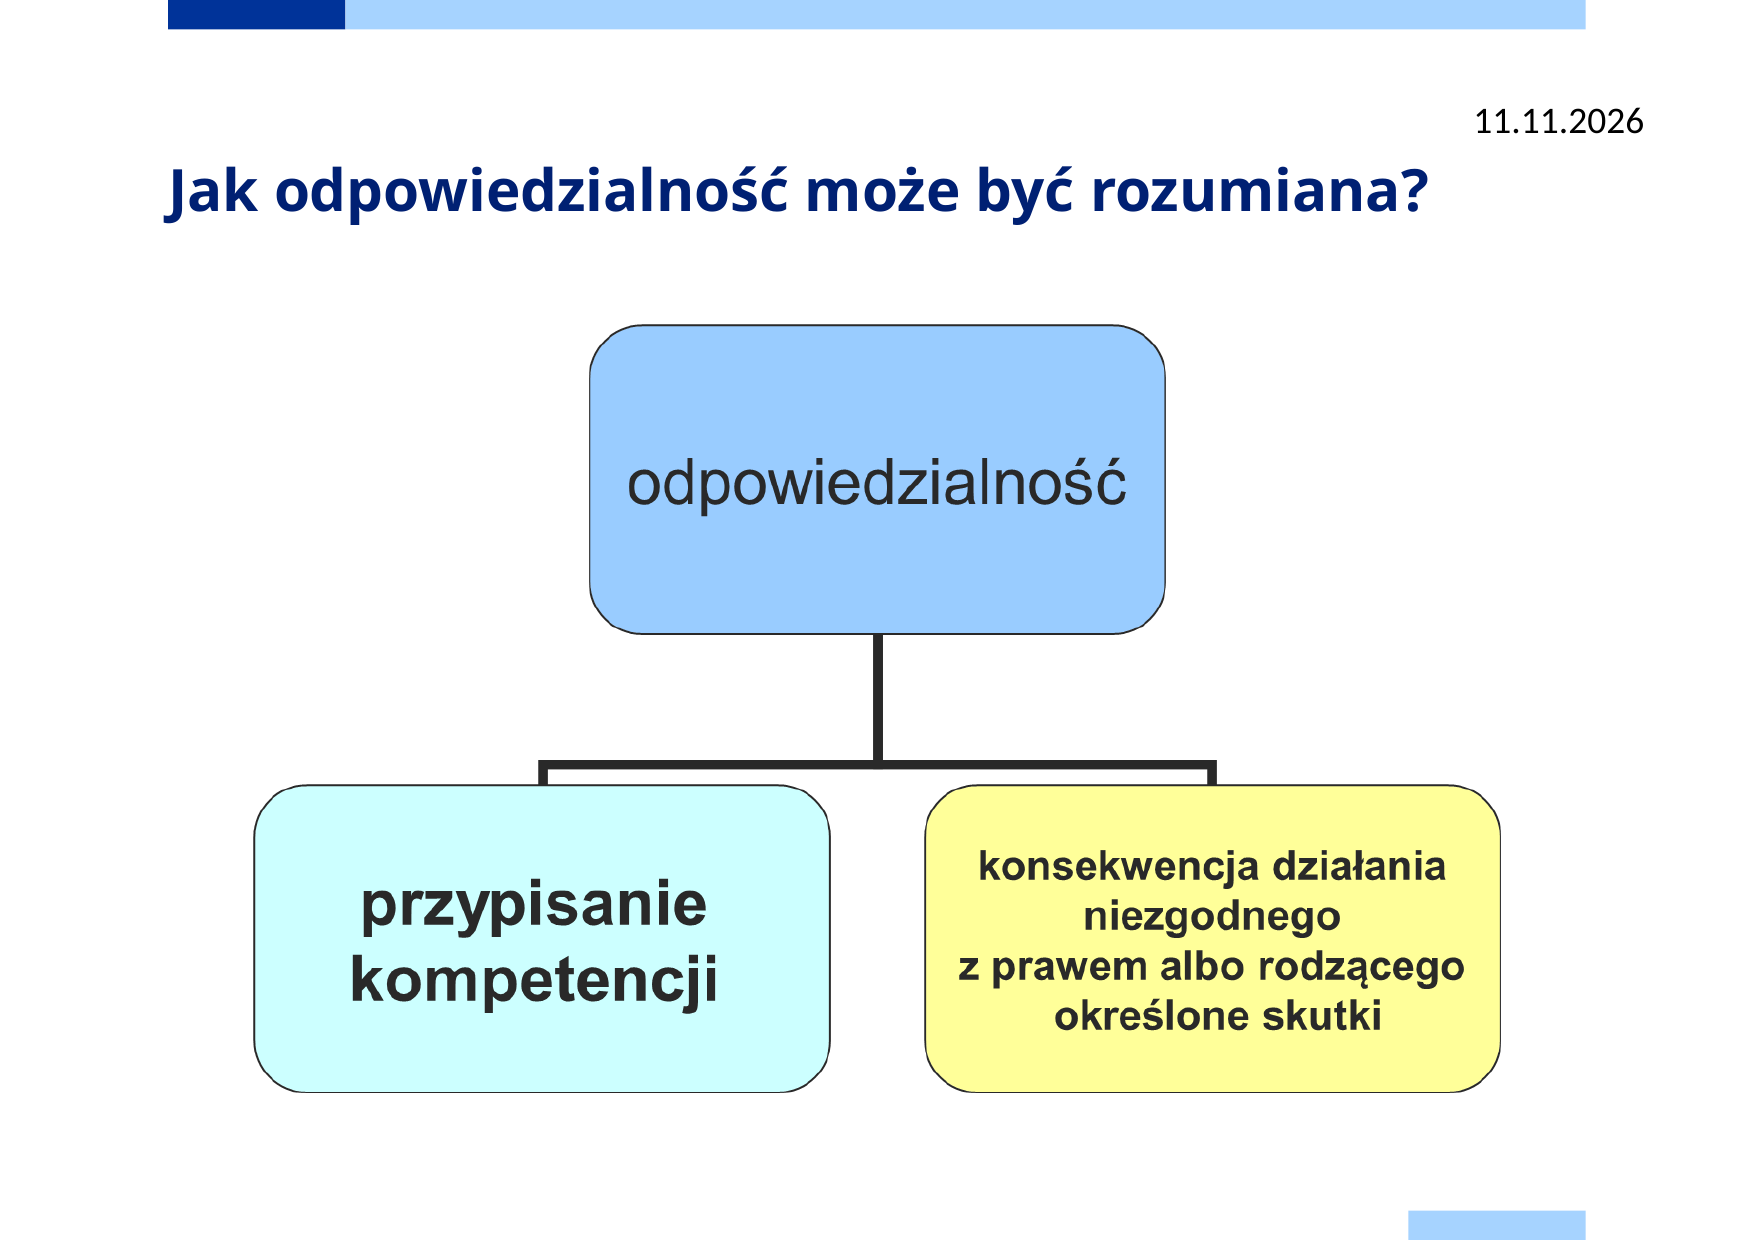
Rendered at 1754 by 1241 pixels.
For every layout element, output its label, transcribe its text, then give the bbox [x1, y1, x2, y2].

title Jak odpowiedzialność może być rozumiana? [168, 147, 1586, 325]
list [253, 324, 1501, 1093]
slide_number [1458, 88, 1754, 149]
